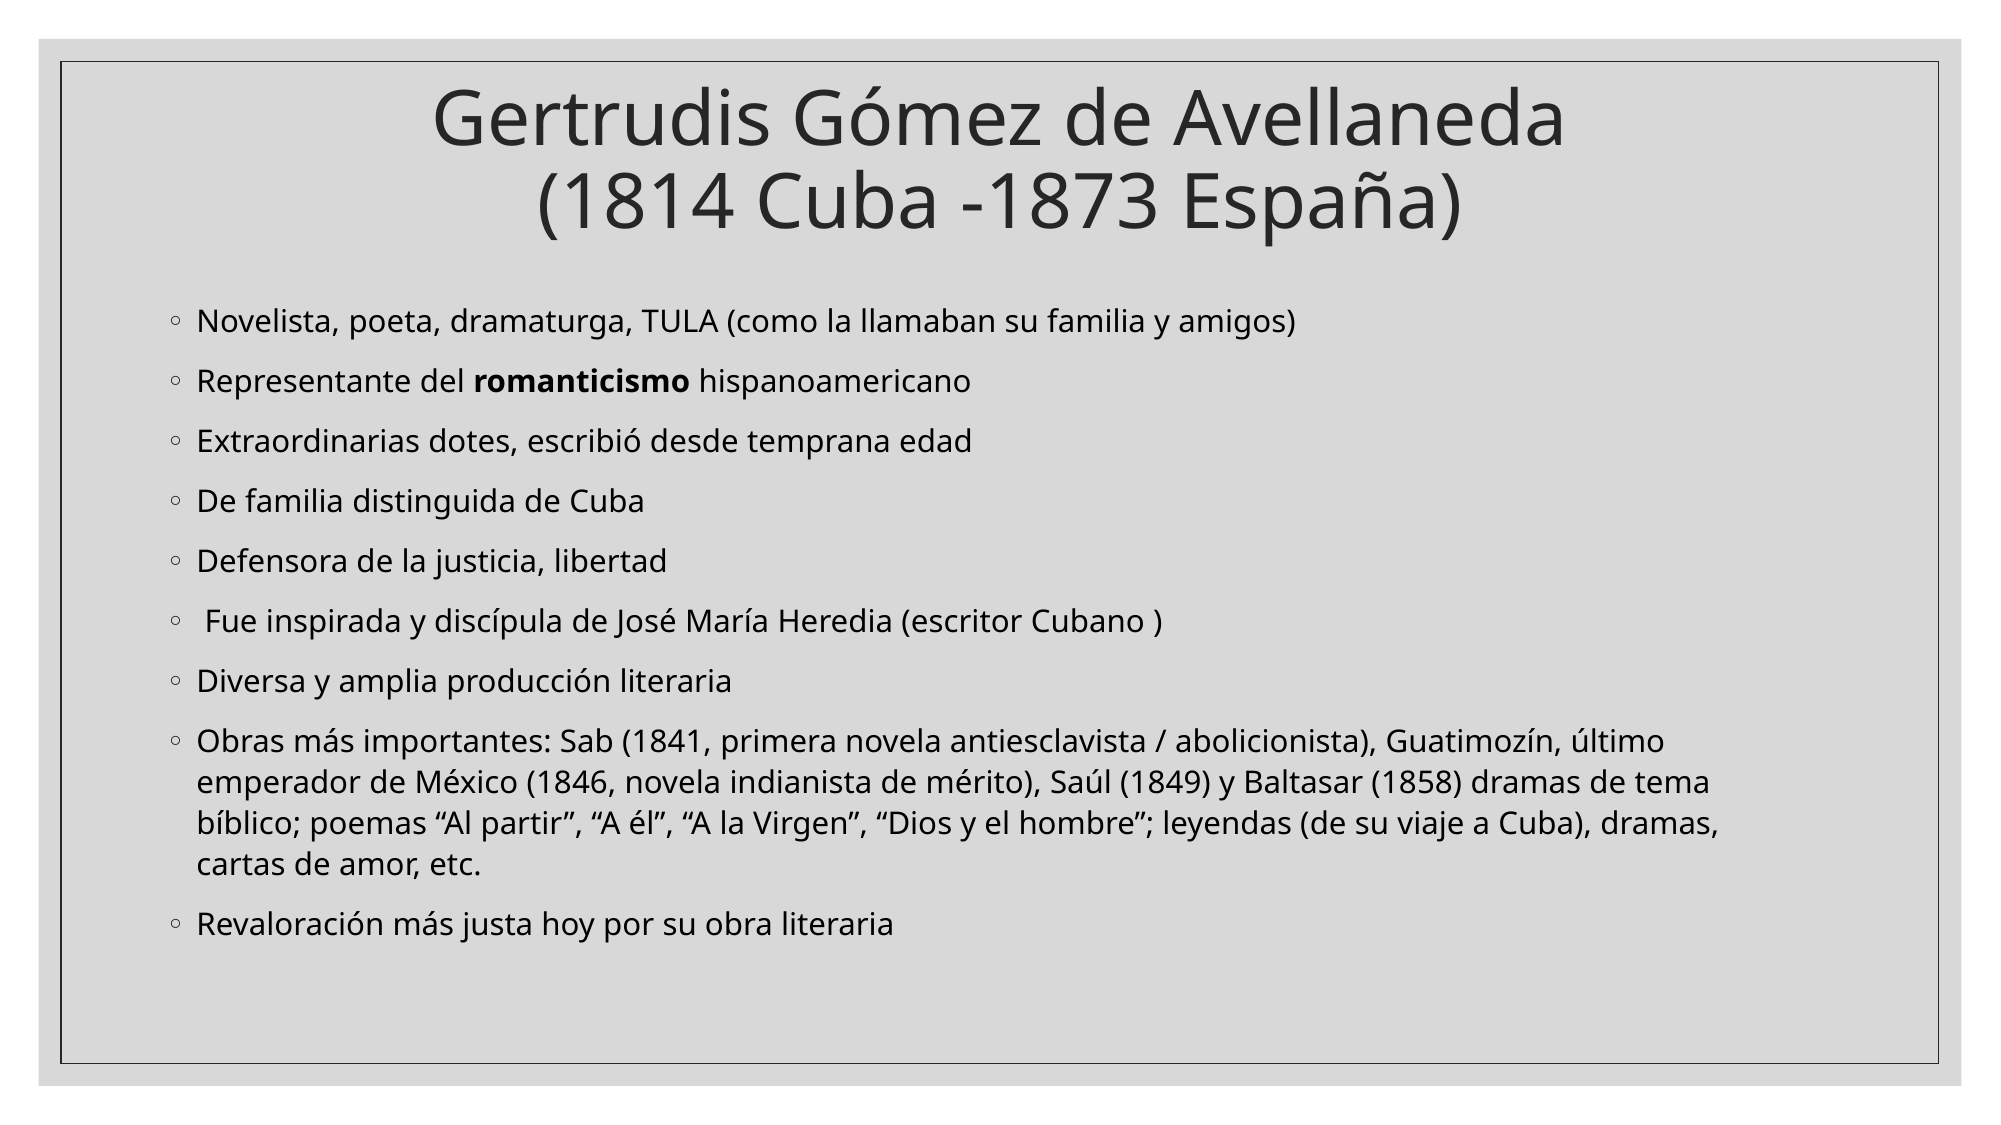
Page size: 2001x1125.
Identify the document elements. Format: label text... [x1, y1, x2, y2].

title Gertrudis Gómez de Avellaneda (1814 Cuba -1873 España) [174, 71, 1825, 254]
list Novelista, poeta, dramaturga, TULA (como la llamaban su familia y amigos) Representante del romanticismo hispanoamericano Extraordinarias dotes, escribió desde temprana edad De familia distinguida de Cuba Defensora de la justicia, libertad Fue inspirada y discípula de José María Heredia (escritor Cubano ) Diversa y amplia producción literaria Obras más importantes: Sab (1841, primera novela antiesclavista / abolicionista), Guatimozín, último emperador de México (1846, novela indianista de mérito), Saúl (1849) y Baltasar (1858) dramas de tema bíblico; poemas “Al partir”, “A él”, “A la Virgen”, “Dios y el hombre”; leyendas (de su viaje a Cuba), dramas, cartas de amor, etc. Revaloración más justa hoy por su obra literaria [151, 290, 1825, 998]
